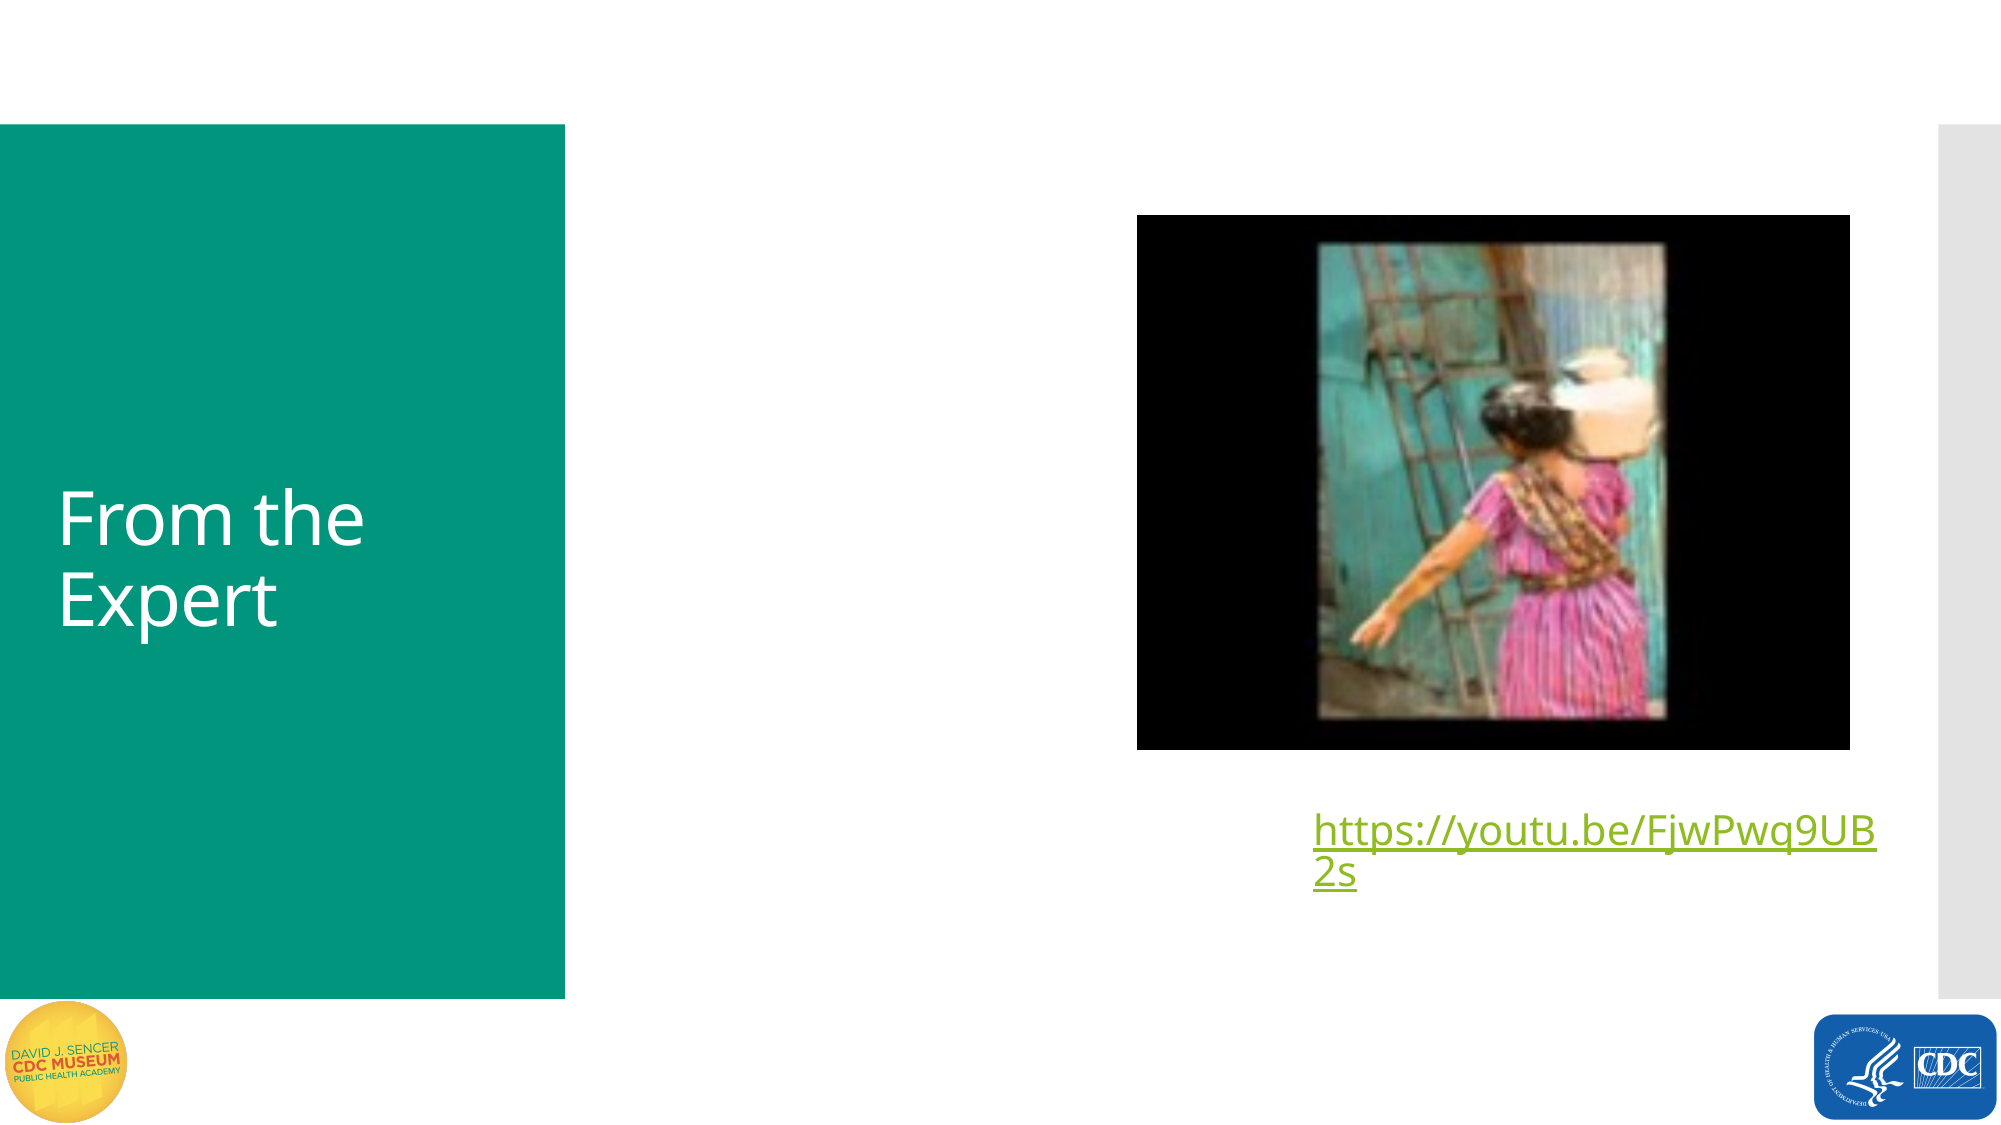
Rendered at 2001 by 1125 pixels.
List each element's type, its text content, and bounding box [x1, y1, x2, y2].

picture [1801, 1006, 2000, 1125]
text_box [1136, 214, 1852, 751]
picture [4, 1001, 127, 1123]
list https://youtu.be/FjwPwq9UB2s [1298, 803, 1907, 881]
title From the Expert [41, 184, 525, 940]
